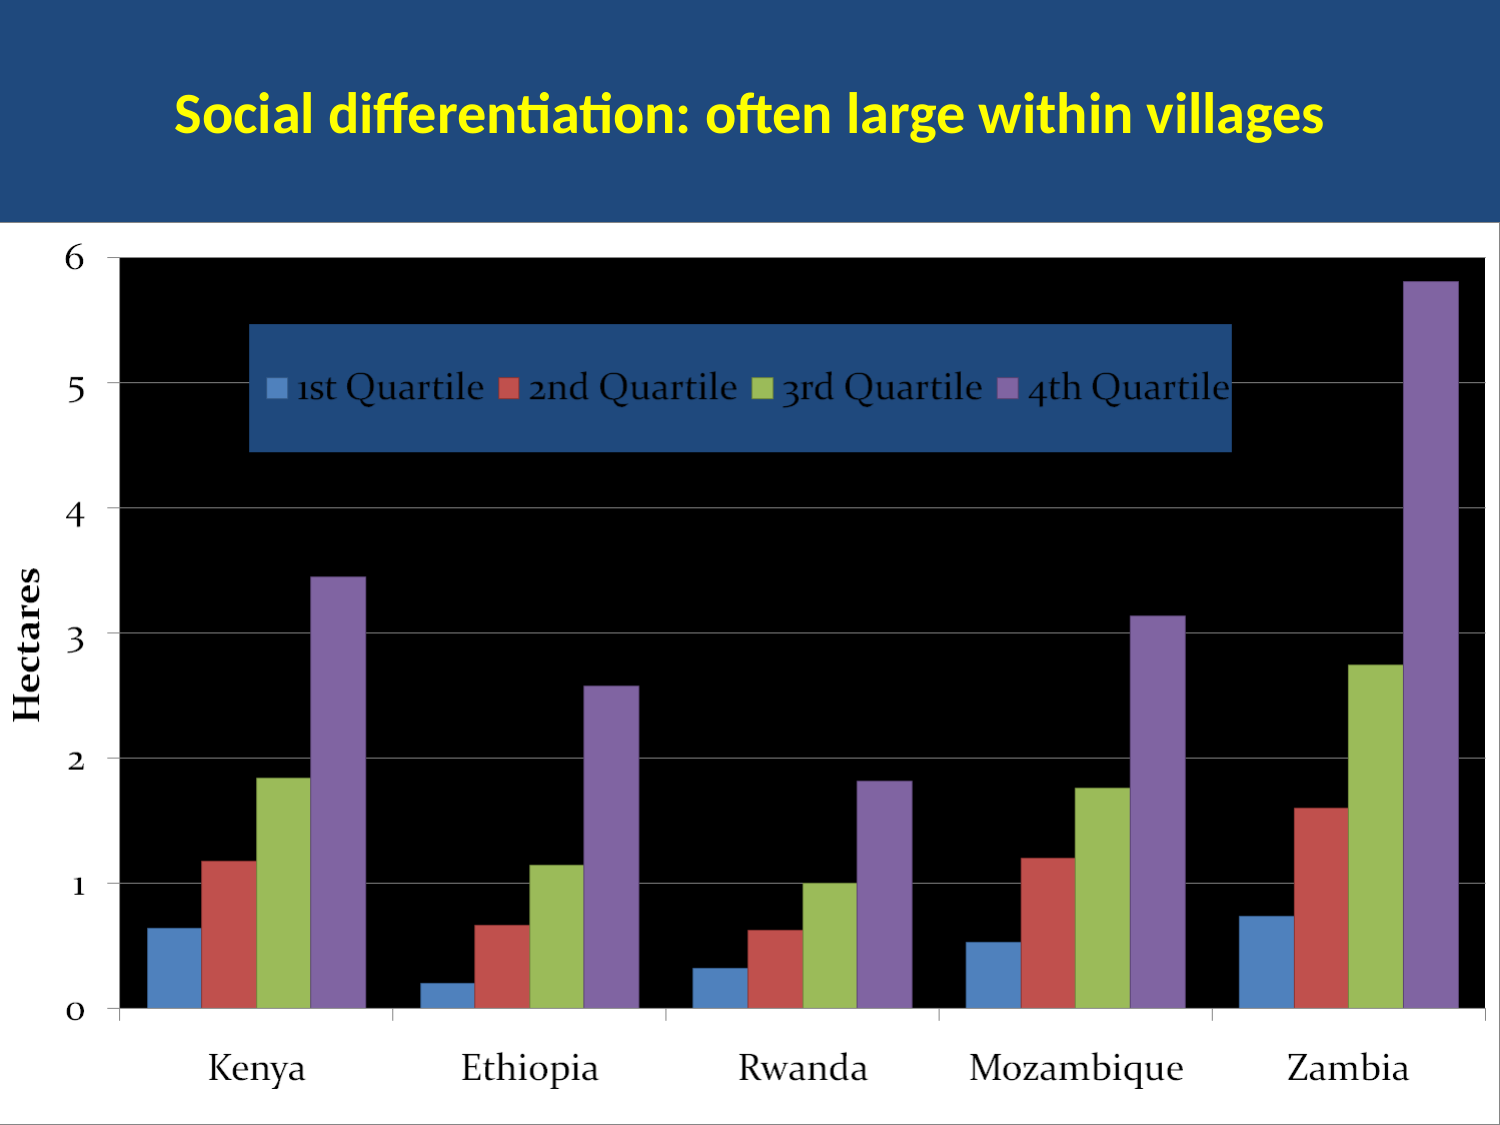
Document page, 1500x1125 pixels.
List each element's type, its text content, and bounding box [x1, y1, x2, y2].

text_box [0, 222, 1500, 1125]
title Social differentiation: often large within villages [74, 44, 1426, 177]
